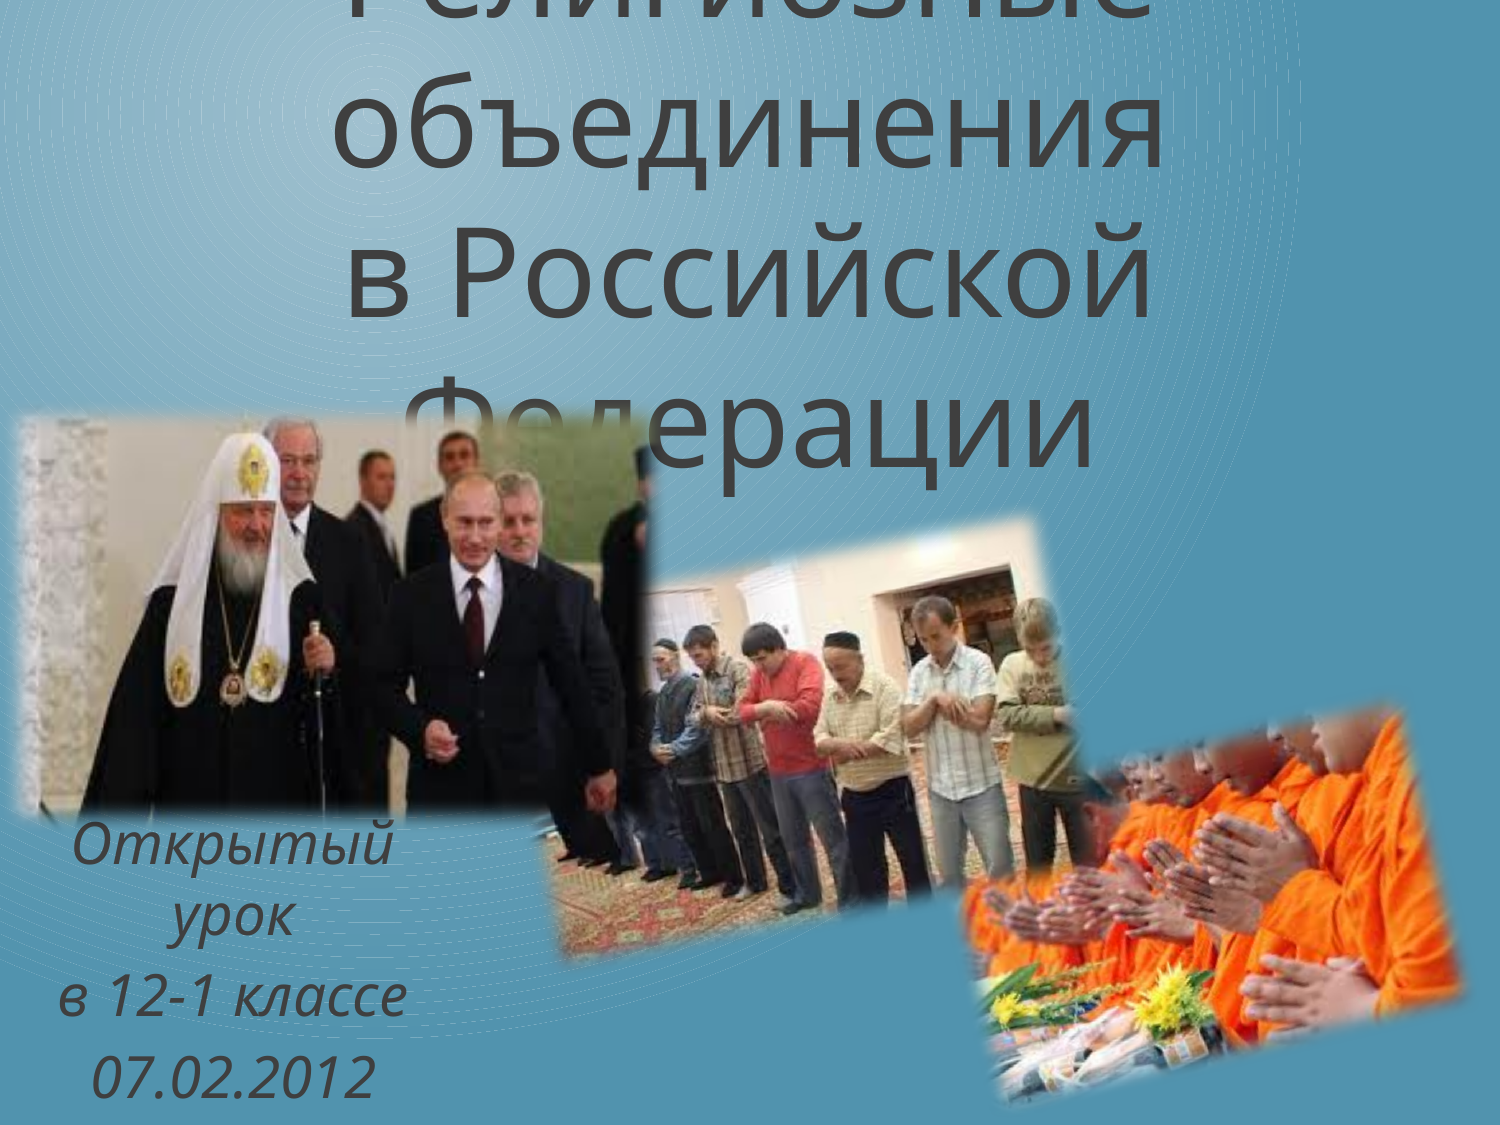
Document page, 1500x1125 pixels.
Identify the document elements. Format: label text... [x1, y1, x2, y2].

picture [0, 396, 1456, 1091]
title Религиозные объединения в Российской Федерации [0, 0, 1500, 386]
subtitle Открытый урок в 12-1 классе 07.02.2012 [0, 869, 467, 1047]
